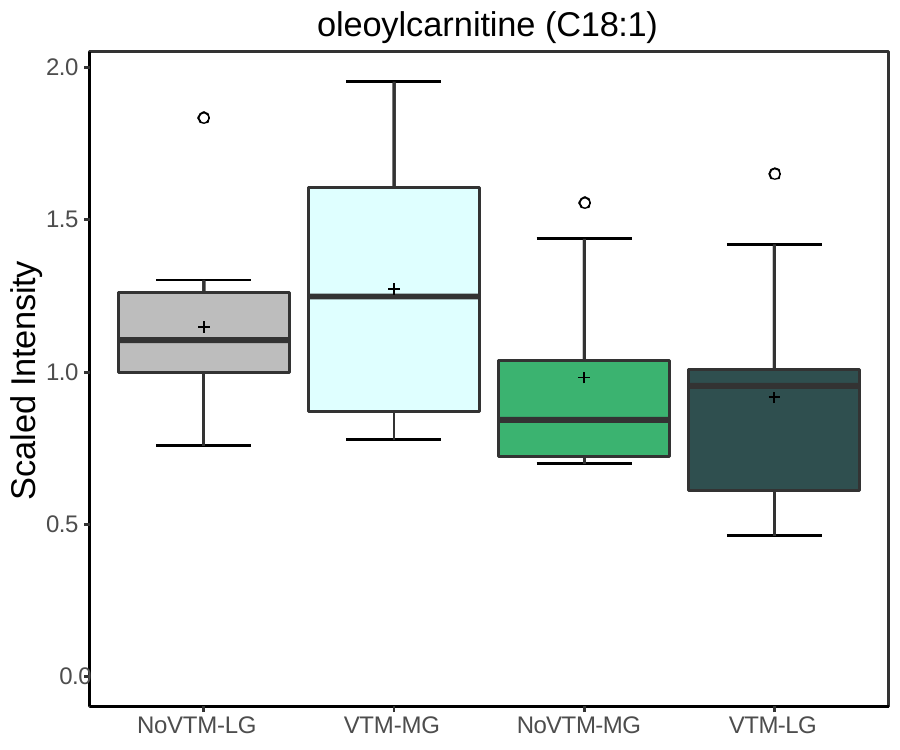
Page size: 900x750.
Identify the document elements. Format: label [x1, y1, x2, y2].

footer [57, 661, 95, 750]
text_box [44, 201, 82, 233]
text_box [1, 256, 82, 503]
text_box [44, 49, 82, 81]
text_box [83, 50, 891, 738]
text_box [315, 0, 663, 44]
text_box [44, 506, 82, 538]
slide_number [134, 713, 290, 750]
